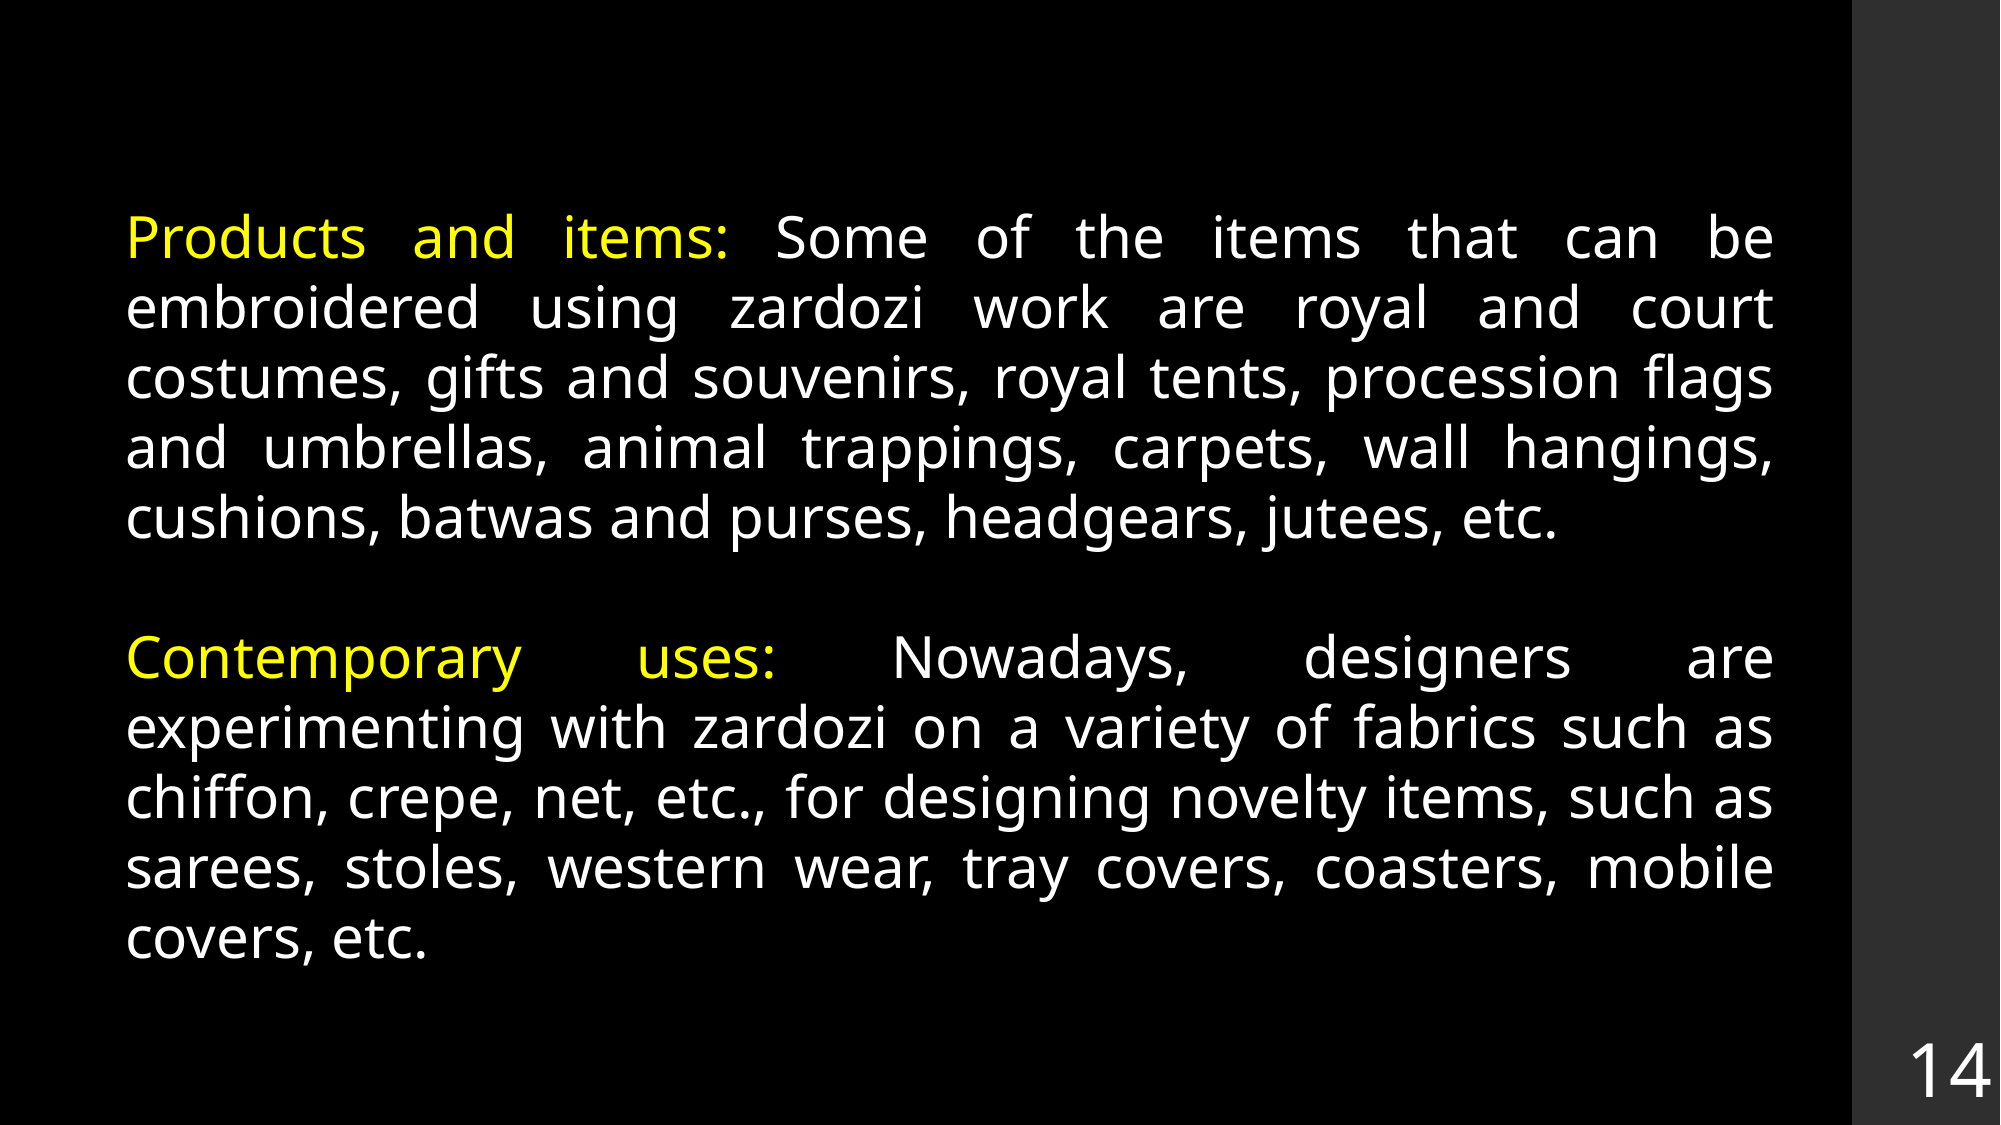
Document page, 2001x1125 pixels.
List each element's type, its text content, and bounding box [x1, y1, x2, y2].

list Products and items: Some of the items that can be embroidered using zardozi work are royal and court costumes, gifts and souvenirs, royal tents, procession flags and umbrellas, animal trappings, carpets, wall hangings, cushions, batwas and purses, headgears, jutees, etc. Contemporary uses: Nowadays, designers are experimenting with zardozi on a variety of fabrics such as chiffon, crepe, net, etc., for designing novelty items, such as sarees, stoles, western wear, tray covers, coasters, mobile covers, etc. [125, 200, 1775, 907]
slide_number 14 [1902, 1022, 2000, 1125]
